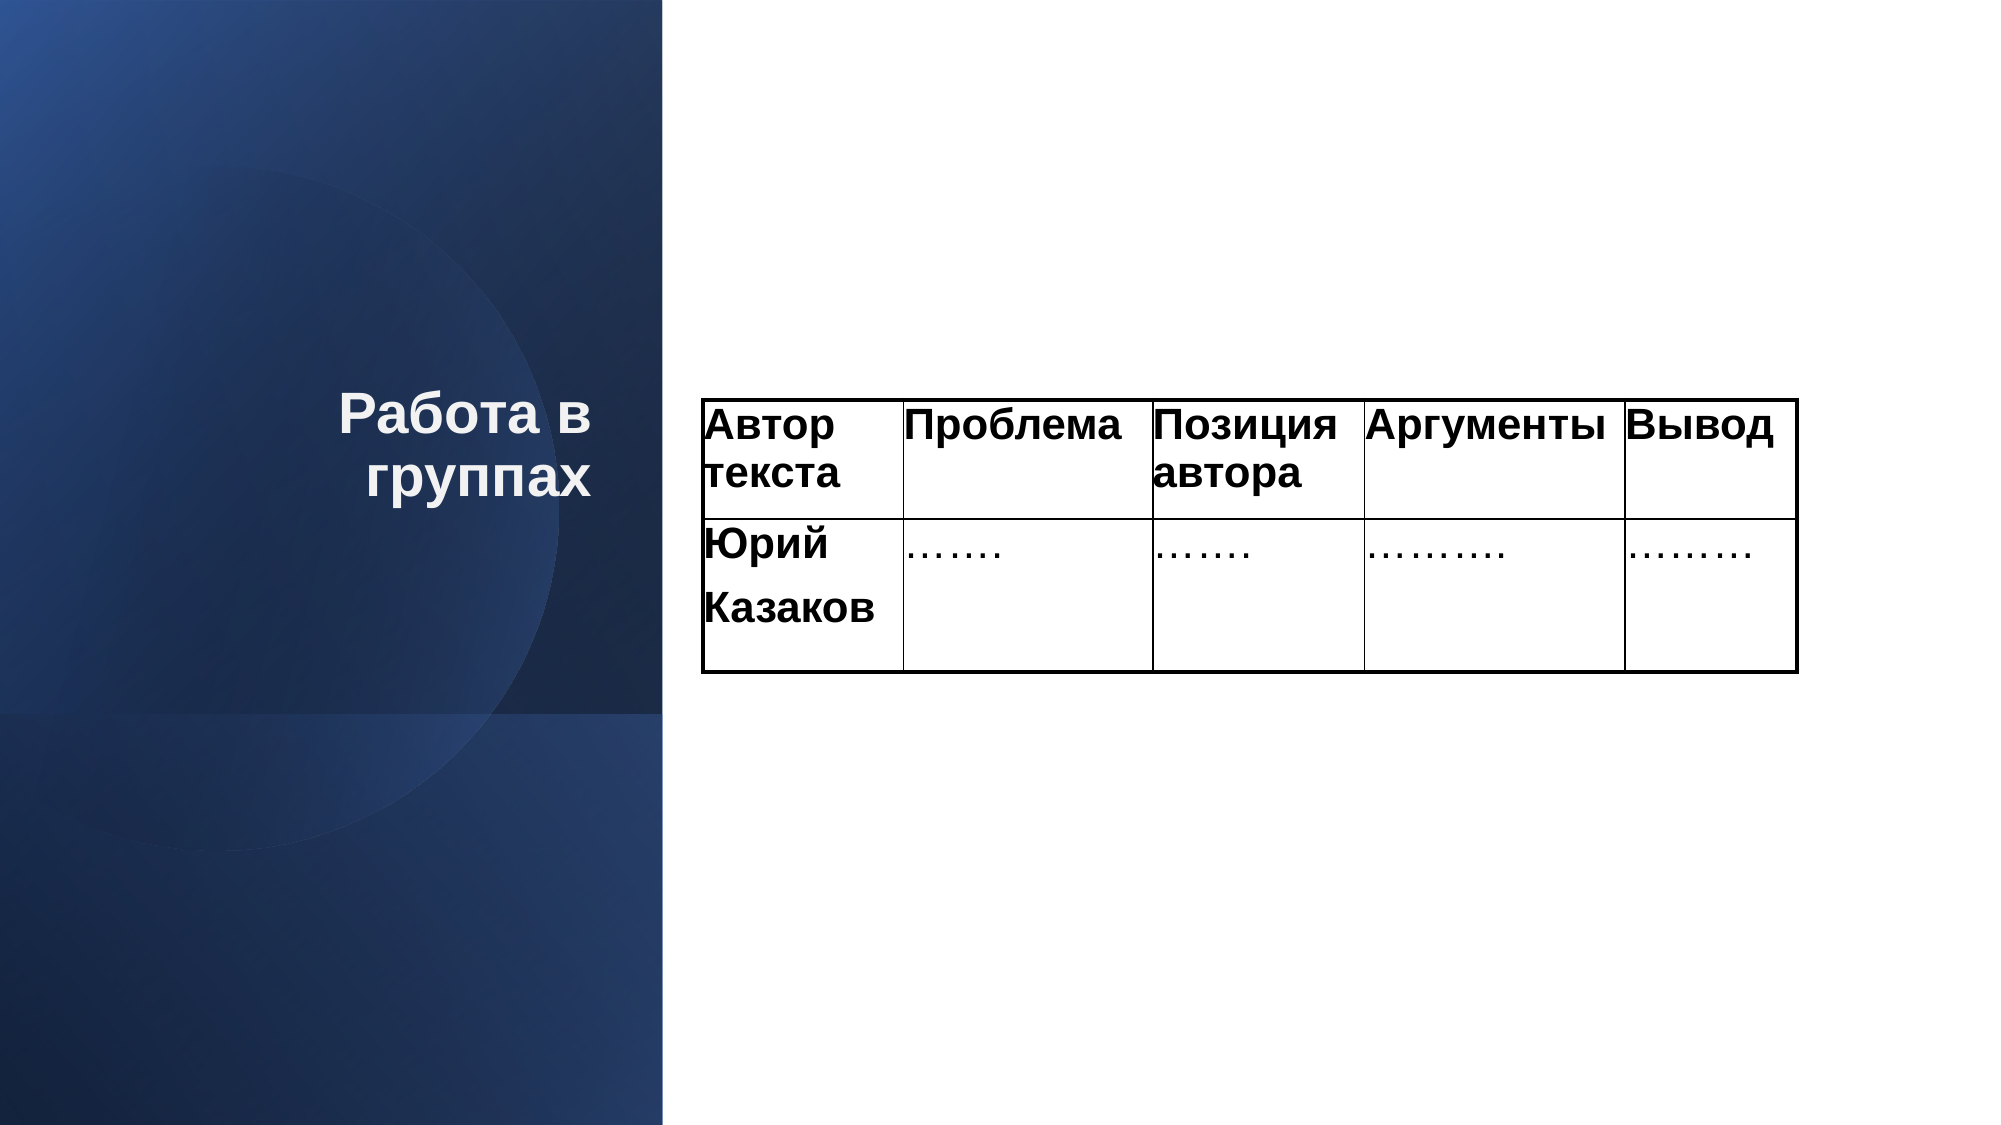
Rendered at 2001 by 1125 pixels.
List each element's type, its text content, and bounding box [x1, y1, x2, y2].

table_cell ………. [1365, 520, 1624, 670]
table_cell ……. [1154, 520, 1364, 670]
text_box [0, 0, 663, 1125]
table_cell ……… [1626, 520, 1795, 670]
table_header Автор текста [705, 402, 903, 518]
table_cell Юрий Казаков [705, 520, 903, 670]
table_header Проблема [904, 402, 1152, 518]
text_box [663, 0, 2000, 1125]
table_cell ……. [904, 520, 1152, 670]
table_header Позиция автора [1154, 402, 1364, 518]
title Работа в группах [96, 276, 608, 670]
table_header Аргументы [1365, 402, 1624, 518]
table_header Вывод [1626, 402, 1795, 518]
